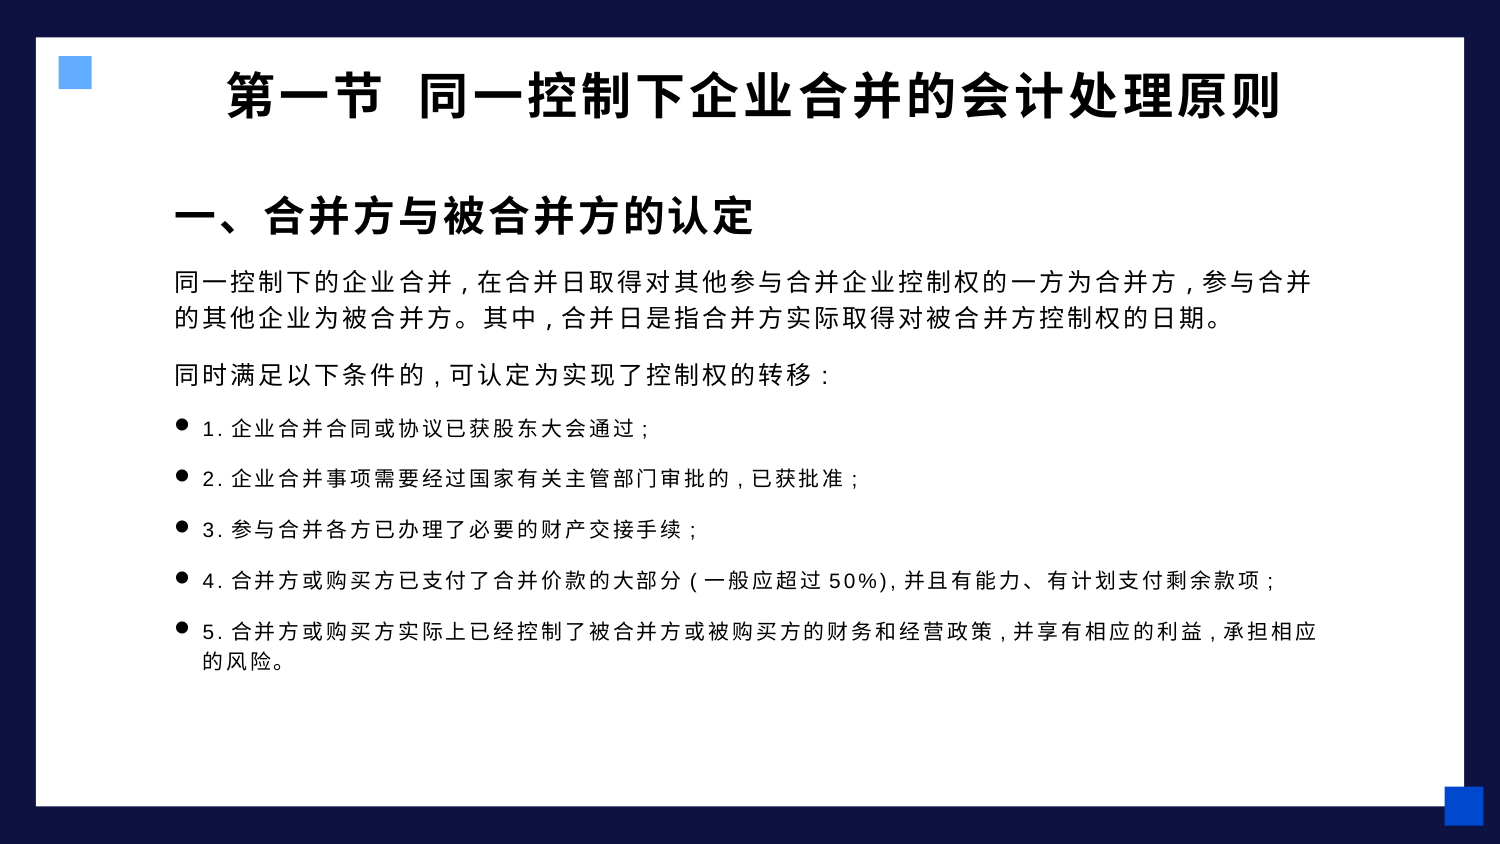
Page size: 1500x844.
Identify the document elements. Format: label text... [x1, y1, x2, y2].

title 第一节 同一控制下企业合并的会计处理原则 [159, 43, 1344, 133]
list 一、合并方与被合并方的认定 同一控制下的企业合并,在合并日取得对其他参与合并企业控制权的一方为合并方,参与合并的其他企业为被合并方。其中,合并日是指合并方实际取得对被合并方控制权的日期。 同时满足以下条件的,可认定为实现了控制权的转移: 1.企业合并合同或协议已获股东大会通过; 2.企业合并事项需要经过国家有关主管部门审批的,已获批准; 3.参与合并各方已办理了必要的财产交接手续; 4.合并方或购买方已支付了合并价款的大部分(一般应超过50%),并且有能力、有计划支付剩余款项; 5.合并方或购买方实际上已经控制了被合并方或被购买方的财务和经营政策,并享有相应的利益,承担相应的风险。 [157, 179, 1343, 604]
